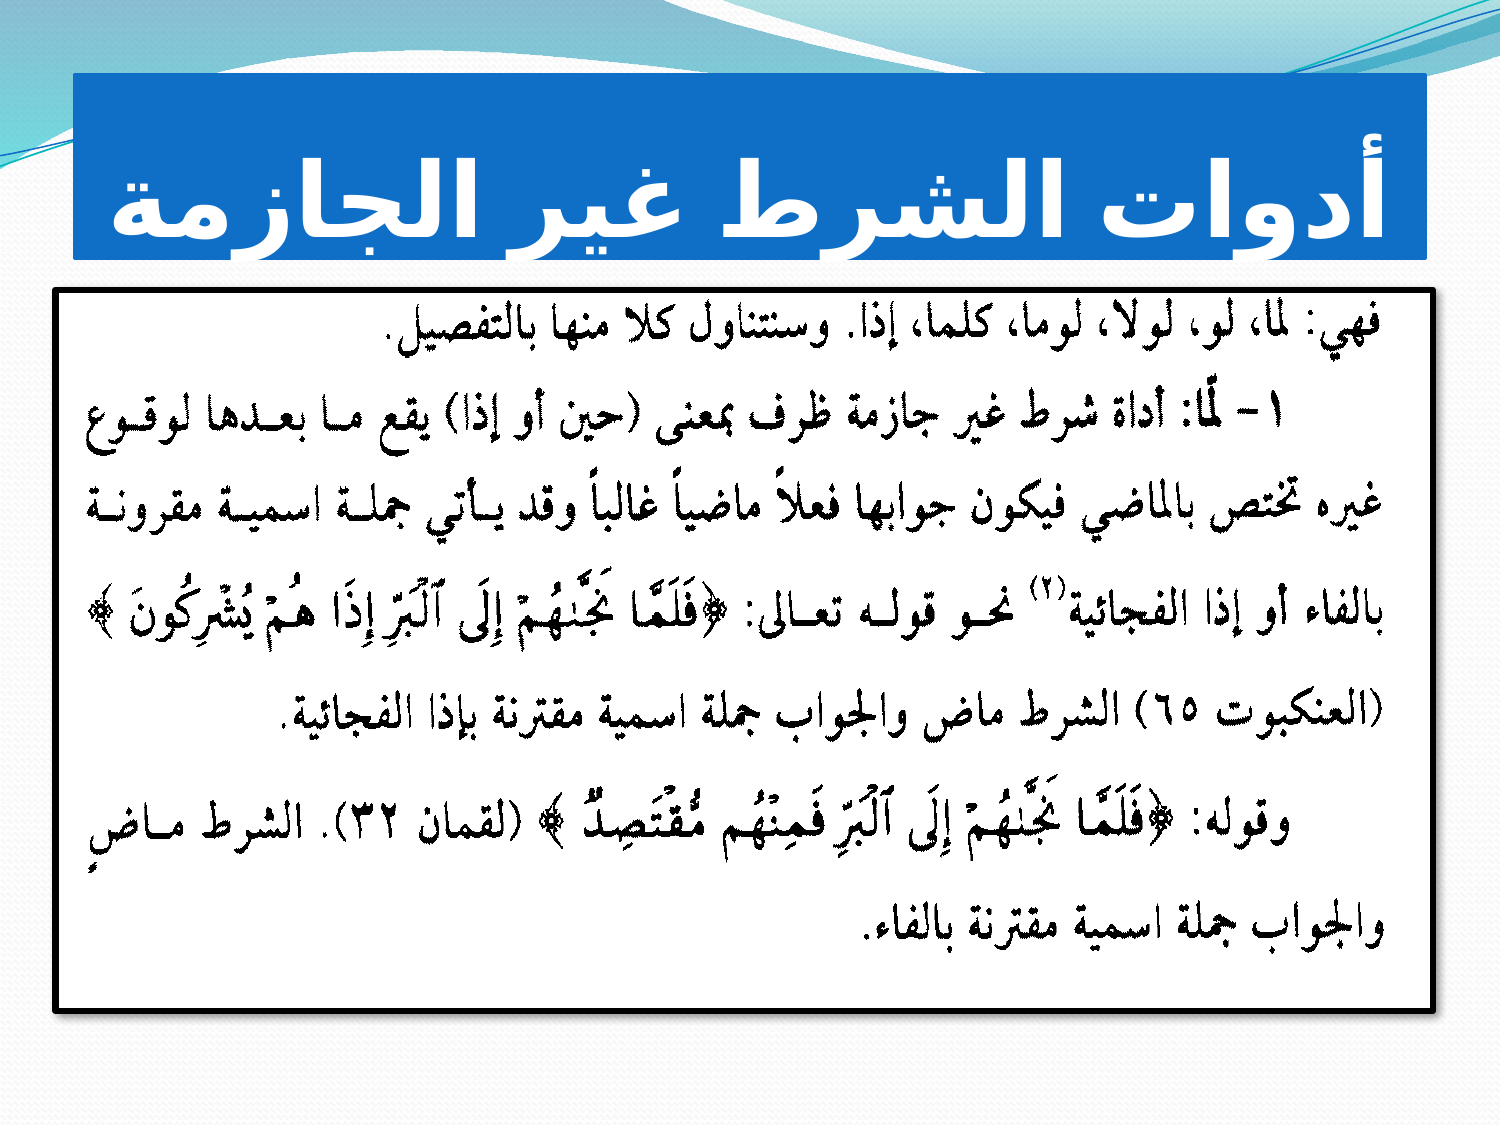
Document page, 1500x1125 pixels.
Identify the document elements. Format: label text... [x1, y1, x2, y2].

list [58, 292, 1430, 1009]
title أدوات الشرط غير الجازمة [73, 73, 1427, 260]
